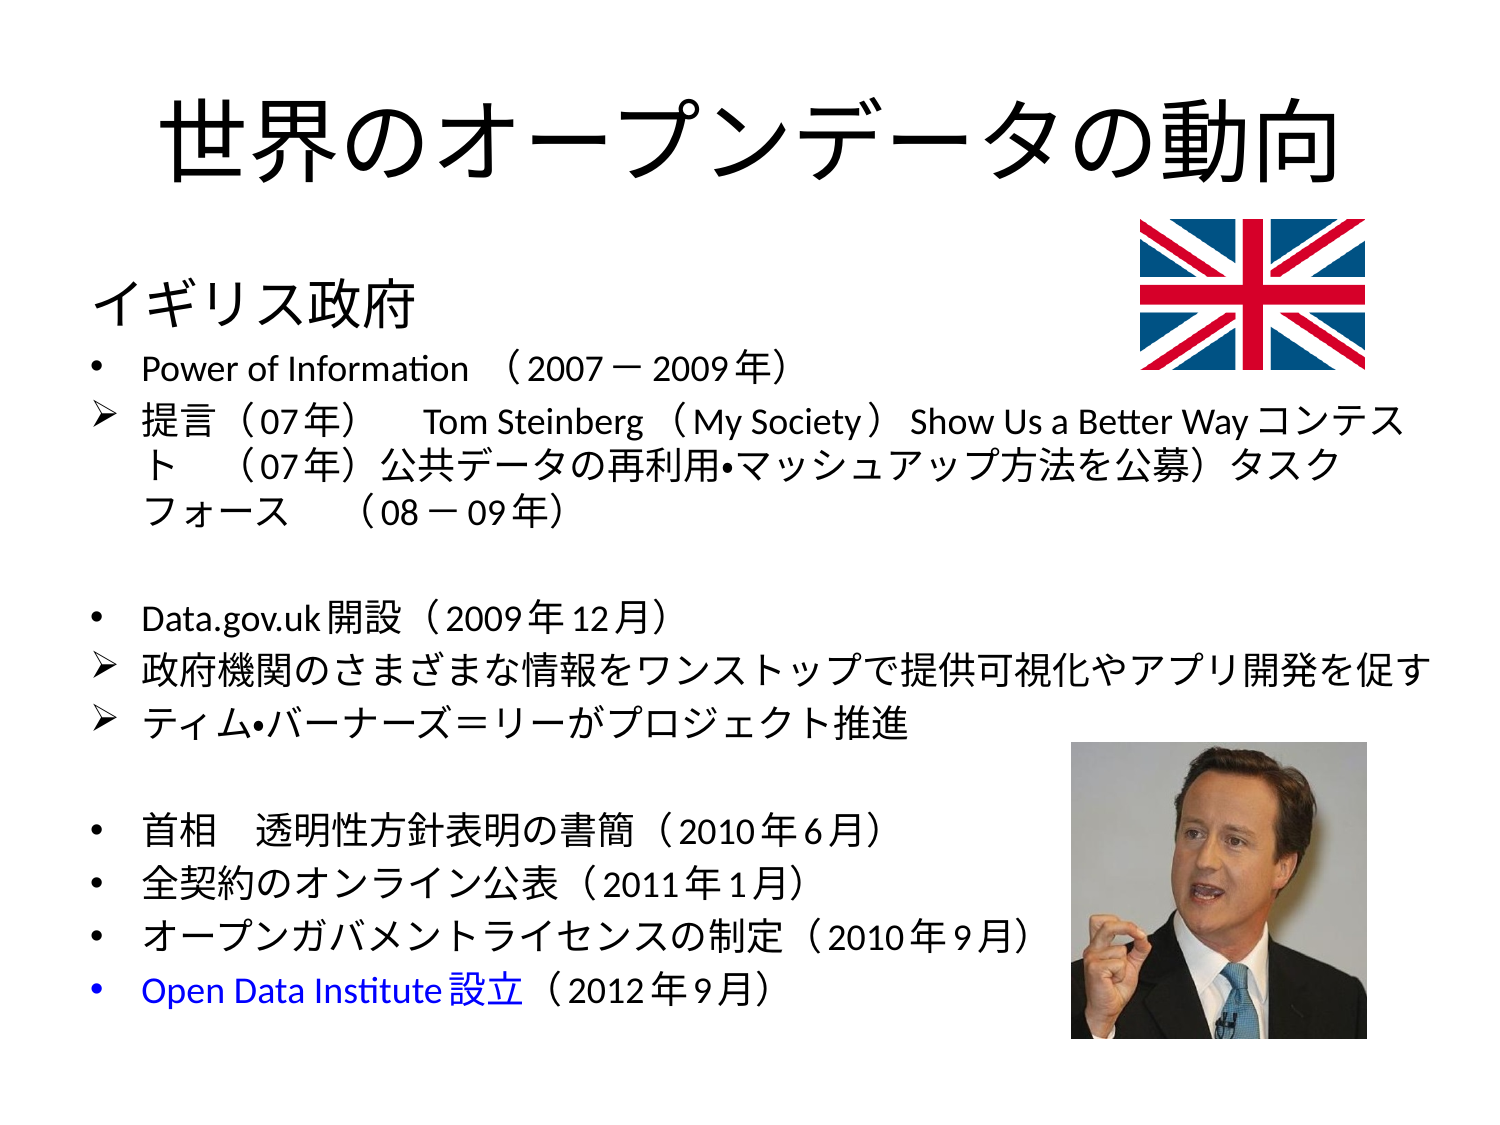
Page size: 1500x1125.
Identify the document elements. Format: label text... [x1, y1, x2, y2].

text_box [25, 0, 807, 407]
title 世界のオープンデータの動向 [807, 45, 1425, 233]
picture [1140, 219, 1366, 370]
list イギリス政府 Power of Information （2007－2009年） 提言（07年） Tom Steinberg（My Society）Show Us a Better Wayコンテスト （07年）公共データの再利用・マッシュアップ方法を公募）タスクフォース （08－09年） Data.gov.uk開設（2009年12月） 政府機関のさまざまな情報をワンストップで提供可視化やアプリ開発を促す ティム・バーナーズ＝リーがプロジェクト推進 首相 透明性方針表明の書簡（2010年6月） 全契約のオンライン公表（2011年1月） オープンガバメントライセンスの制定（2010年9月） Open Data Institute設立（2012年9月） [75, 262, 1459, 1071]
picture [1070, 742, 1367, 1039]
